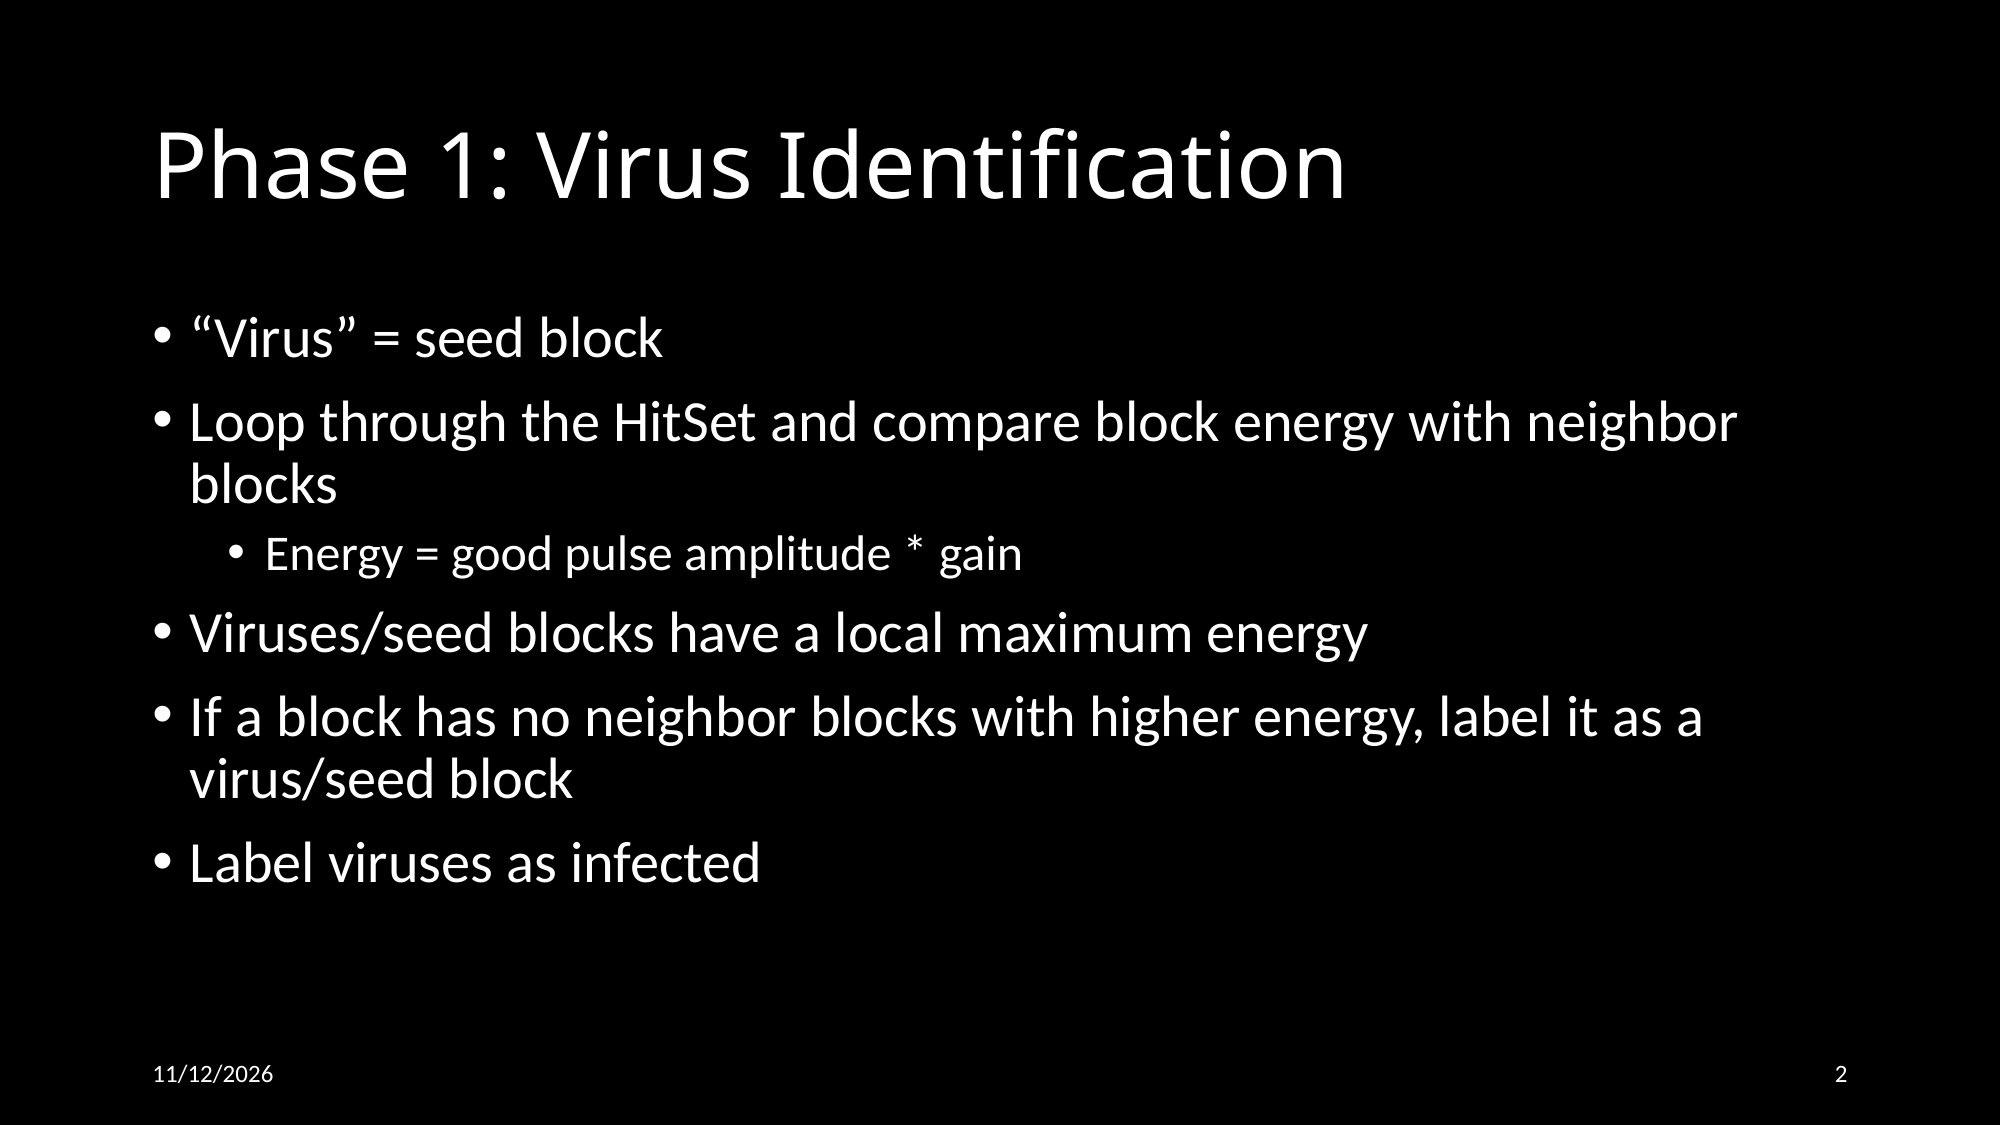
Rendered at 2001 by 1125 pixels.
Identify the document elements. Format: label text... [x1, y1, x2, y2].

list “Virus” = seed block Loop through the HitSet and compare block energy with neighbor blocks Energy = good pulse amplitude * gain Viruses/seed blocks have a local maximum energy If a block has no neighbor blocks with higher energy, label it as a virus/seed block Label viruses as infected [137, 299, 1863, 1014]
title Phase 1: Virus Identification [137, 59, 1863, 278]
slide_number 2 [1412, 1042, 1863, 1103]
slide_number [137, 1042, 588, 1103]
